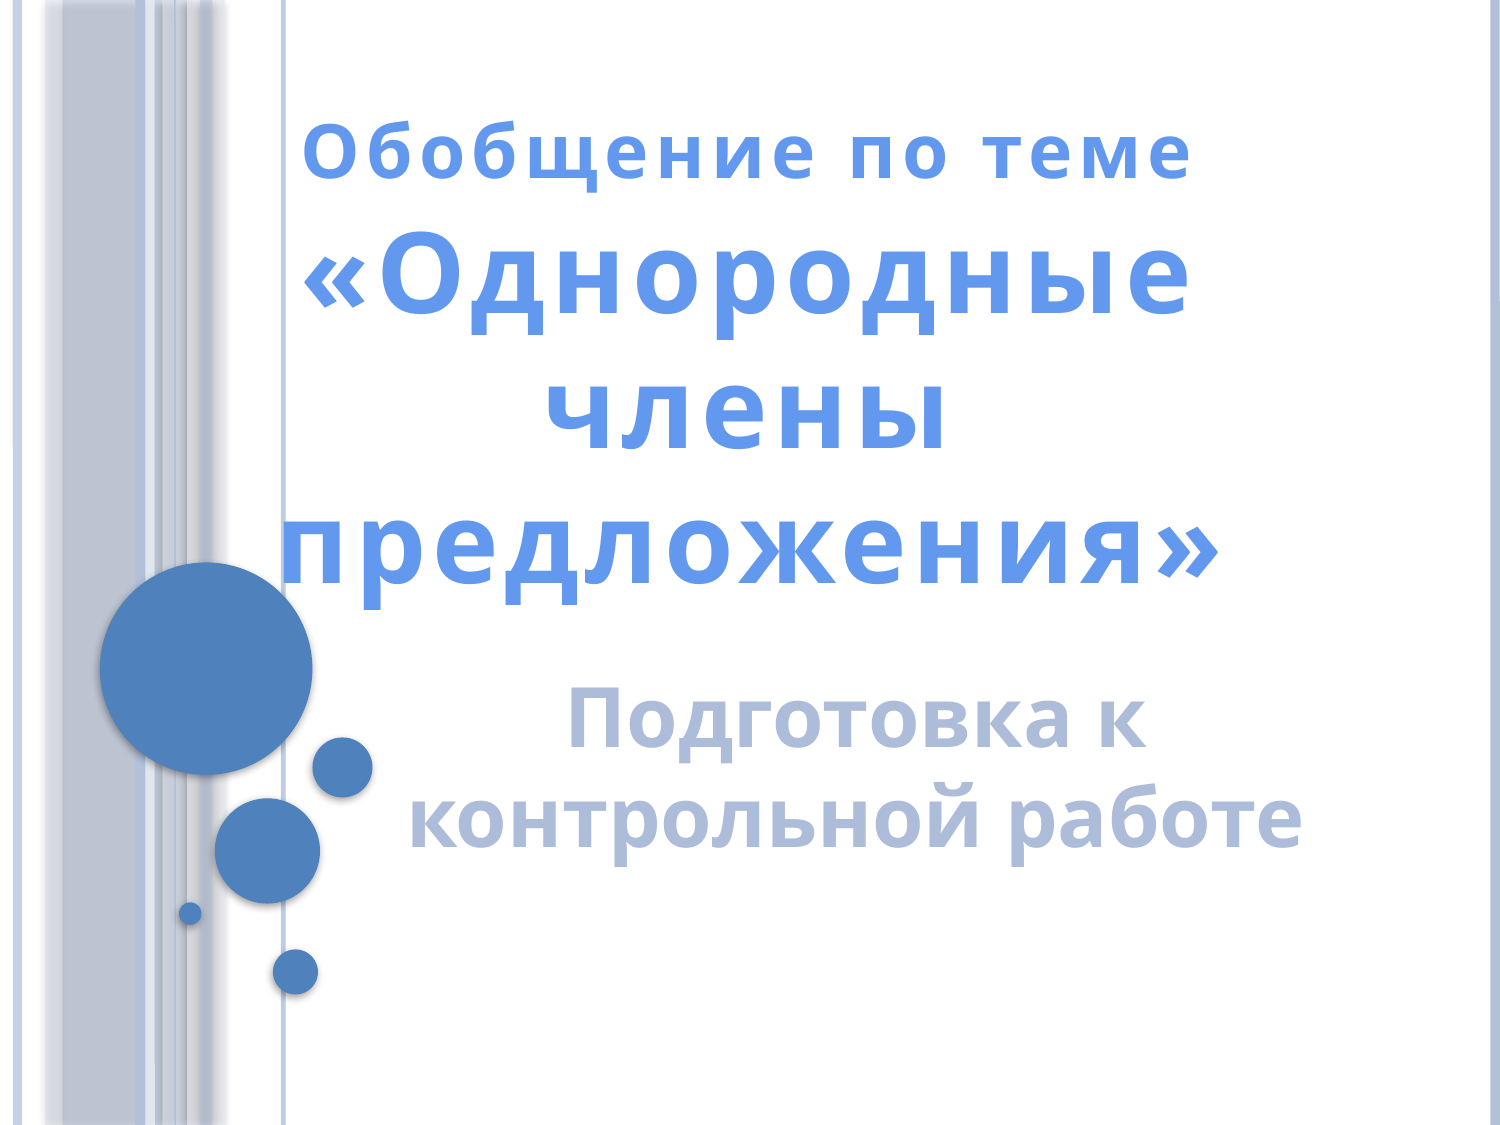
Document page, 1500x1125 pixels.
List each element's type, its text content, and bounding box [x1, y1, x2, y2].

text_box Обобщение по теме «Однородные члены предложения» [105, 58, 1395, 614]
text_box Подготовка к контрольной работе [387, 656, 1325, 872]
